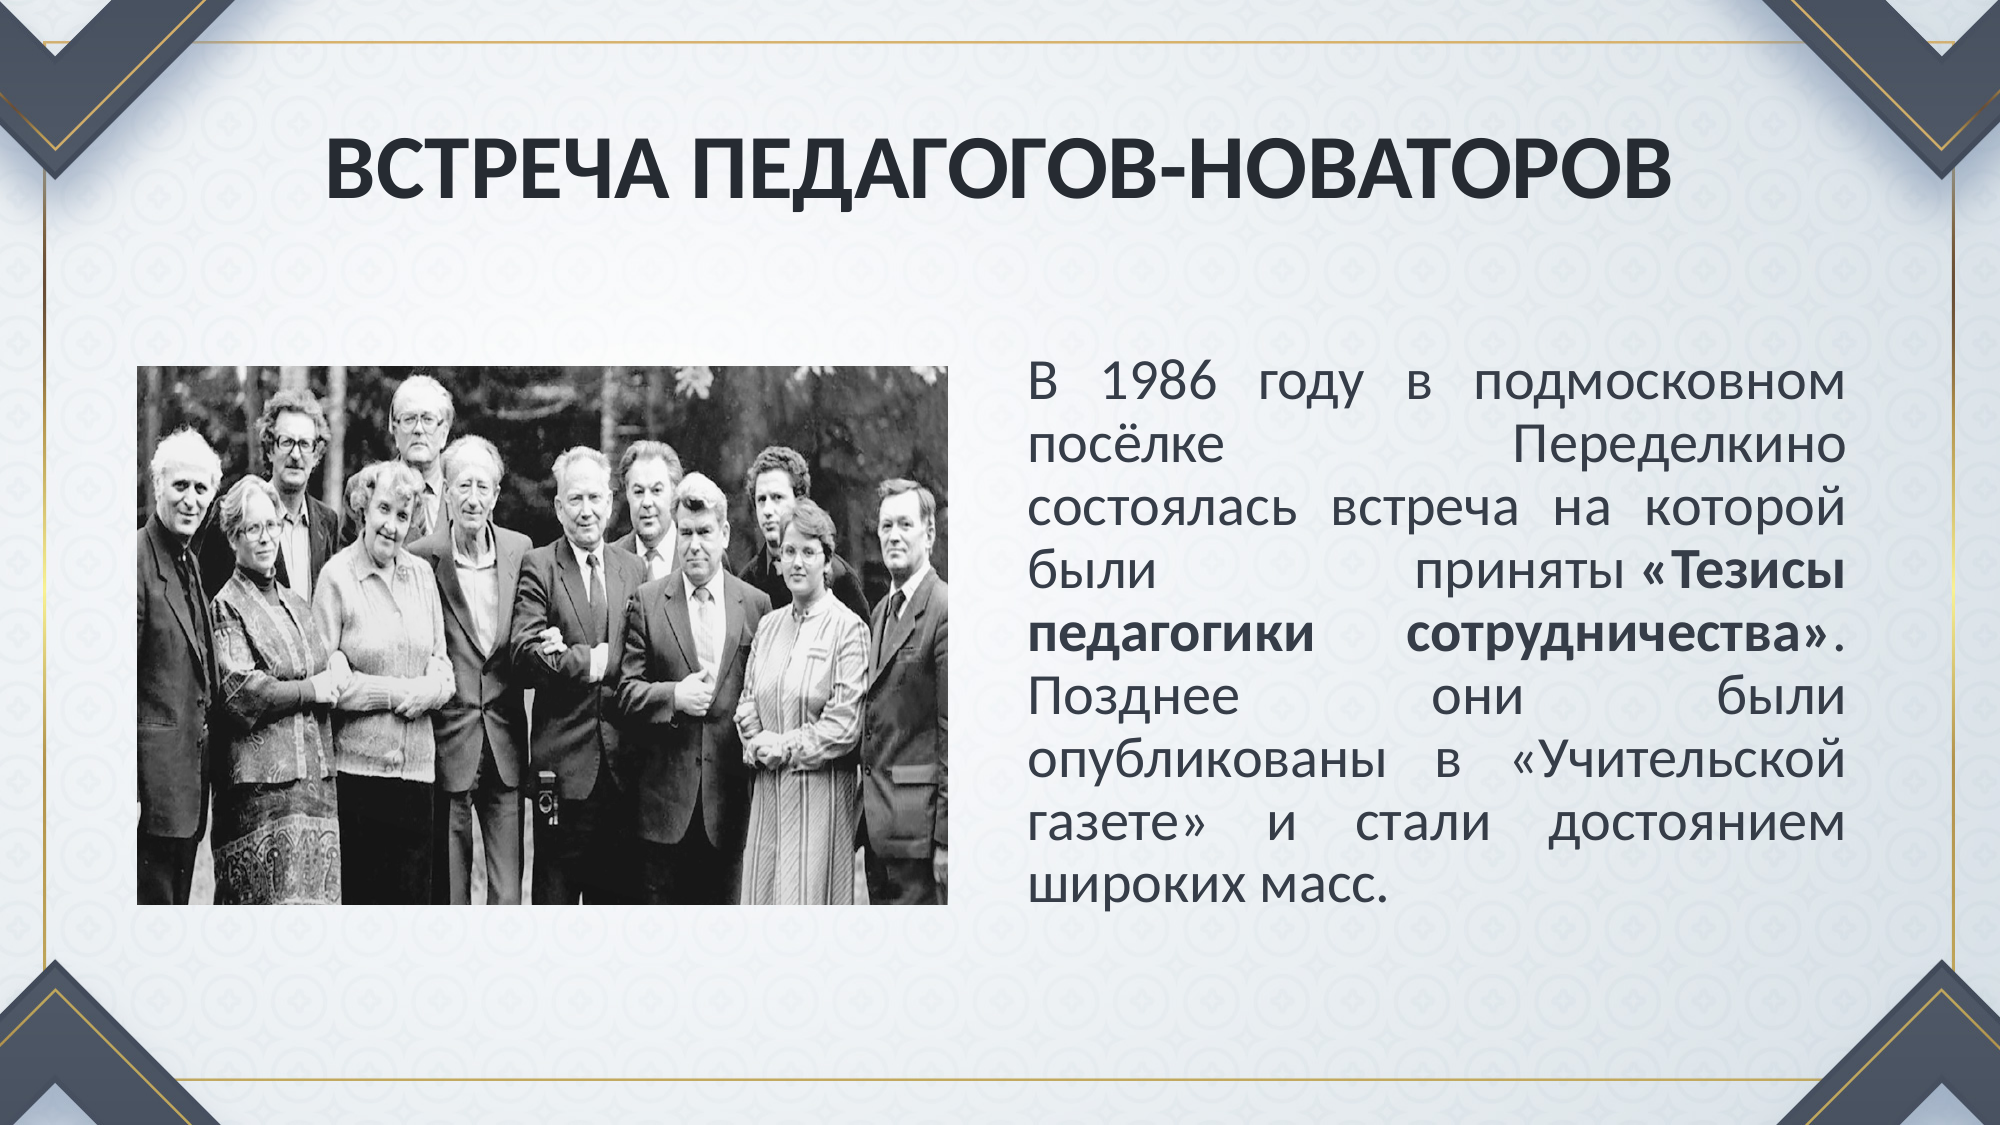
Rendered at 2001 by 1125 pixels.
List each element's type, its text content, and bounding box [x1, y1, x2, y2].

picture [0, 0, 2000, 1125]
title ВСТРЕЧА ПЕДАГОГОВ-НОВАТОРОВ [137, 59, 1863, 278]
list В 1986 году в подмосковном посёлке Переделкино состоялась встреча на которой были приняты «Тезисы педагогики сотрудничества». Позднее они были опубликованы в «Учительской газете» и стали достоянием широких масс. [1012, 341, 1863, 930]
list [137, 366, 948, 905]
